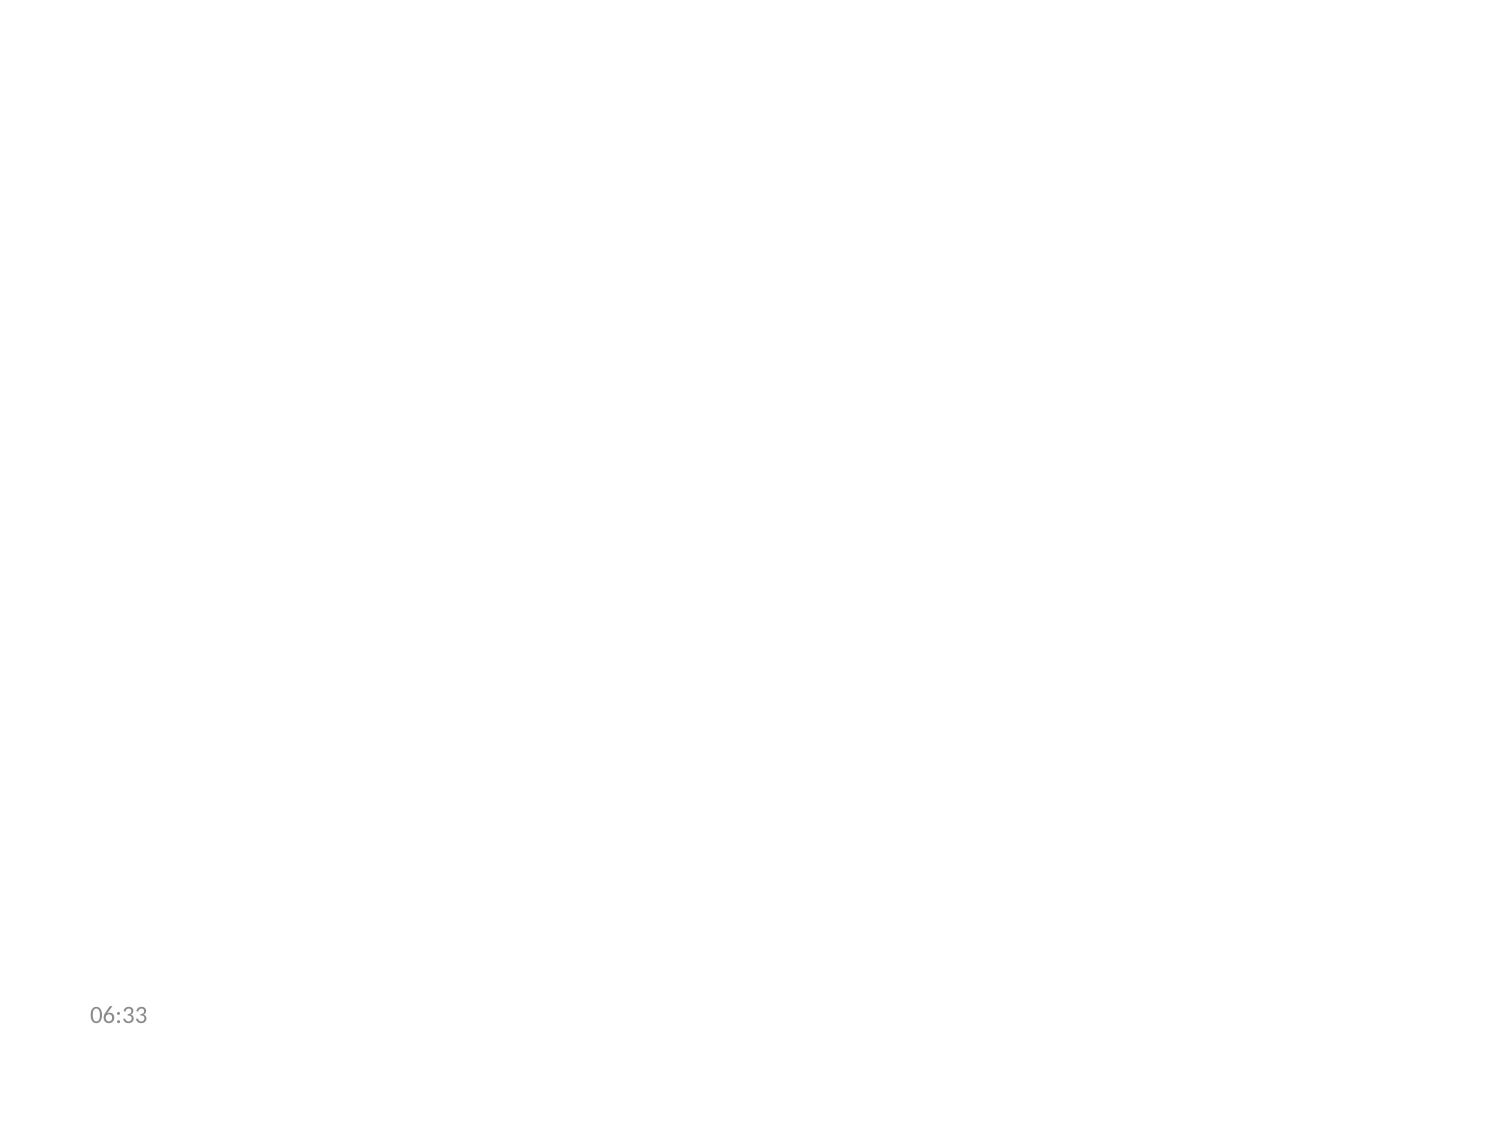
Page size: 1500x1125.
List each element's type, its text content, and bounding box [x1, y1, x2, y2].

text_box 15:35 [75, 983, 425, 1044]
